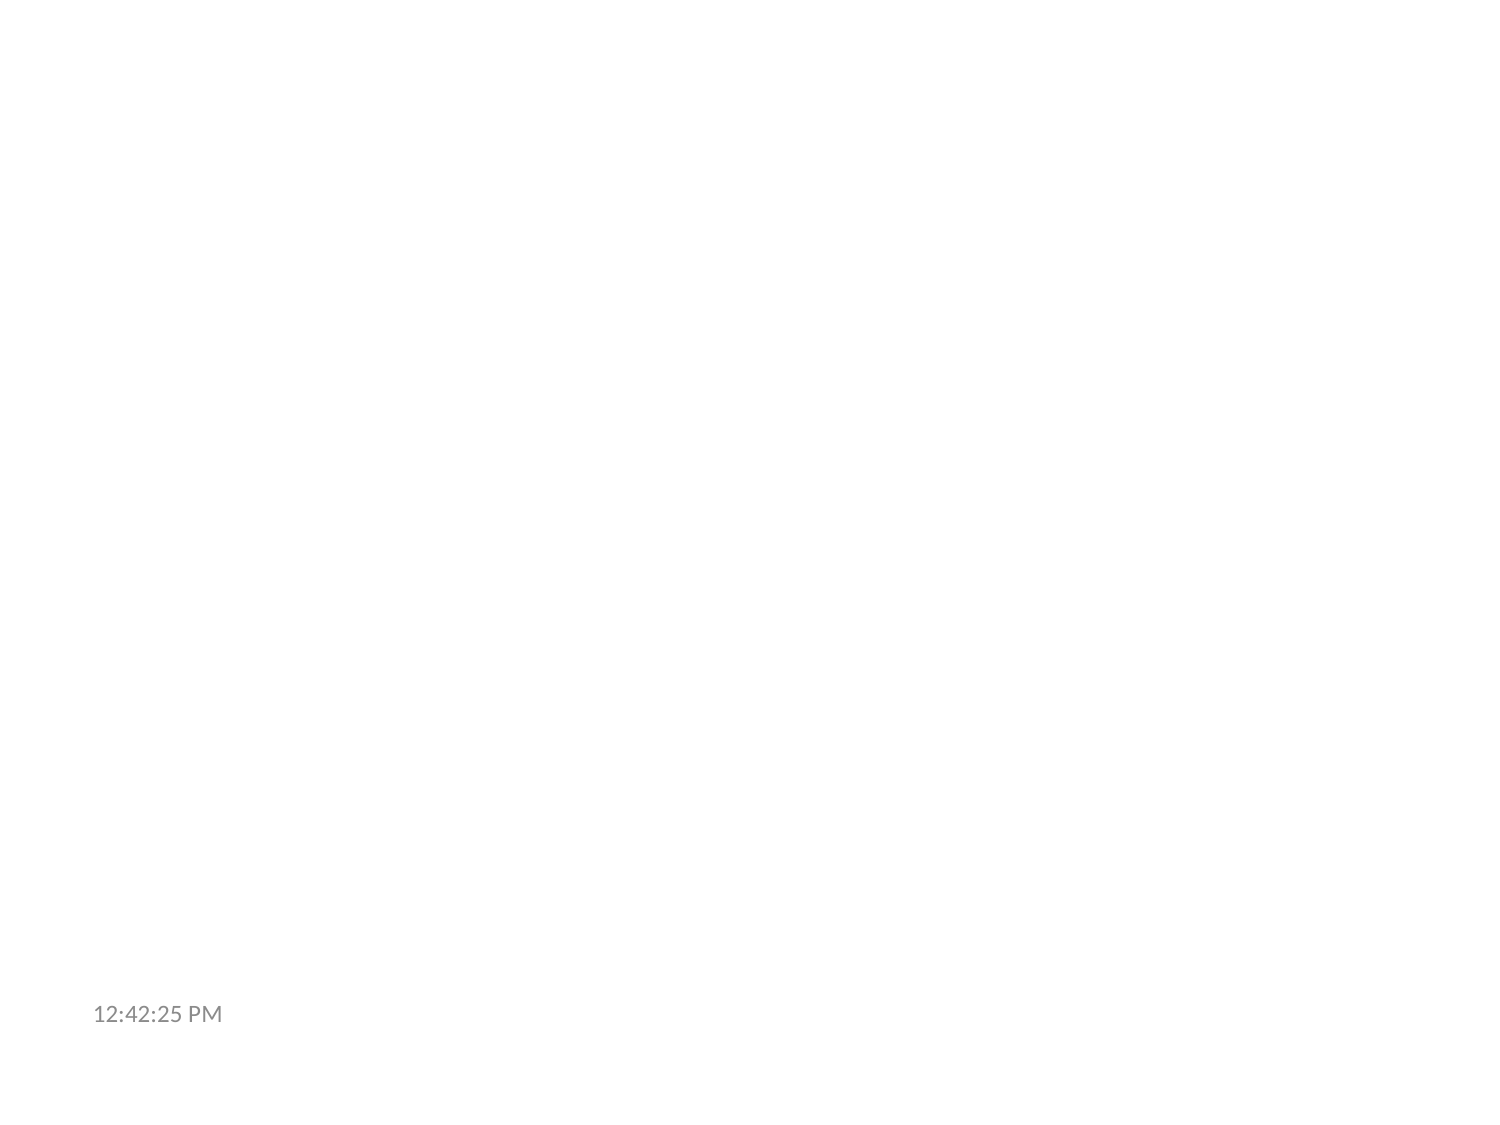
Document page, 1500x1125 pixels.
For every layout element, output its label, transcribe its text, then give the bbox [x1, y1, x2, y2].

text_box 3:35:09 PM [77, 982, 428, 1043]
